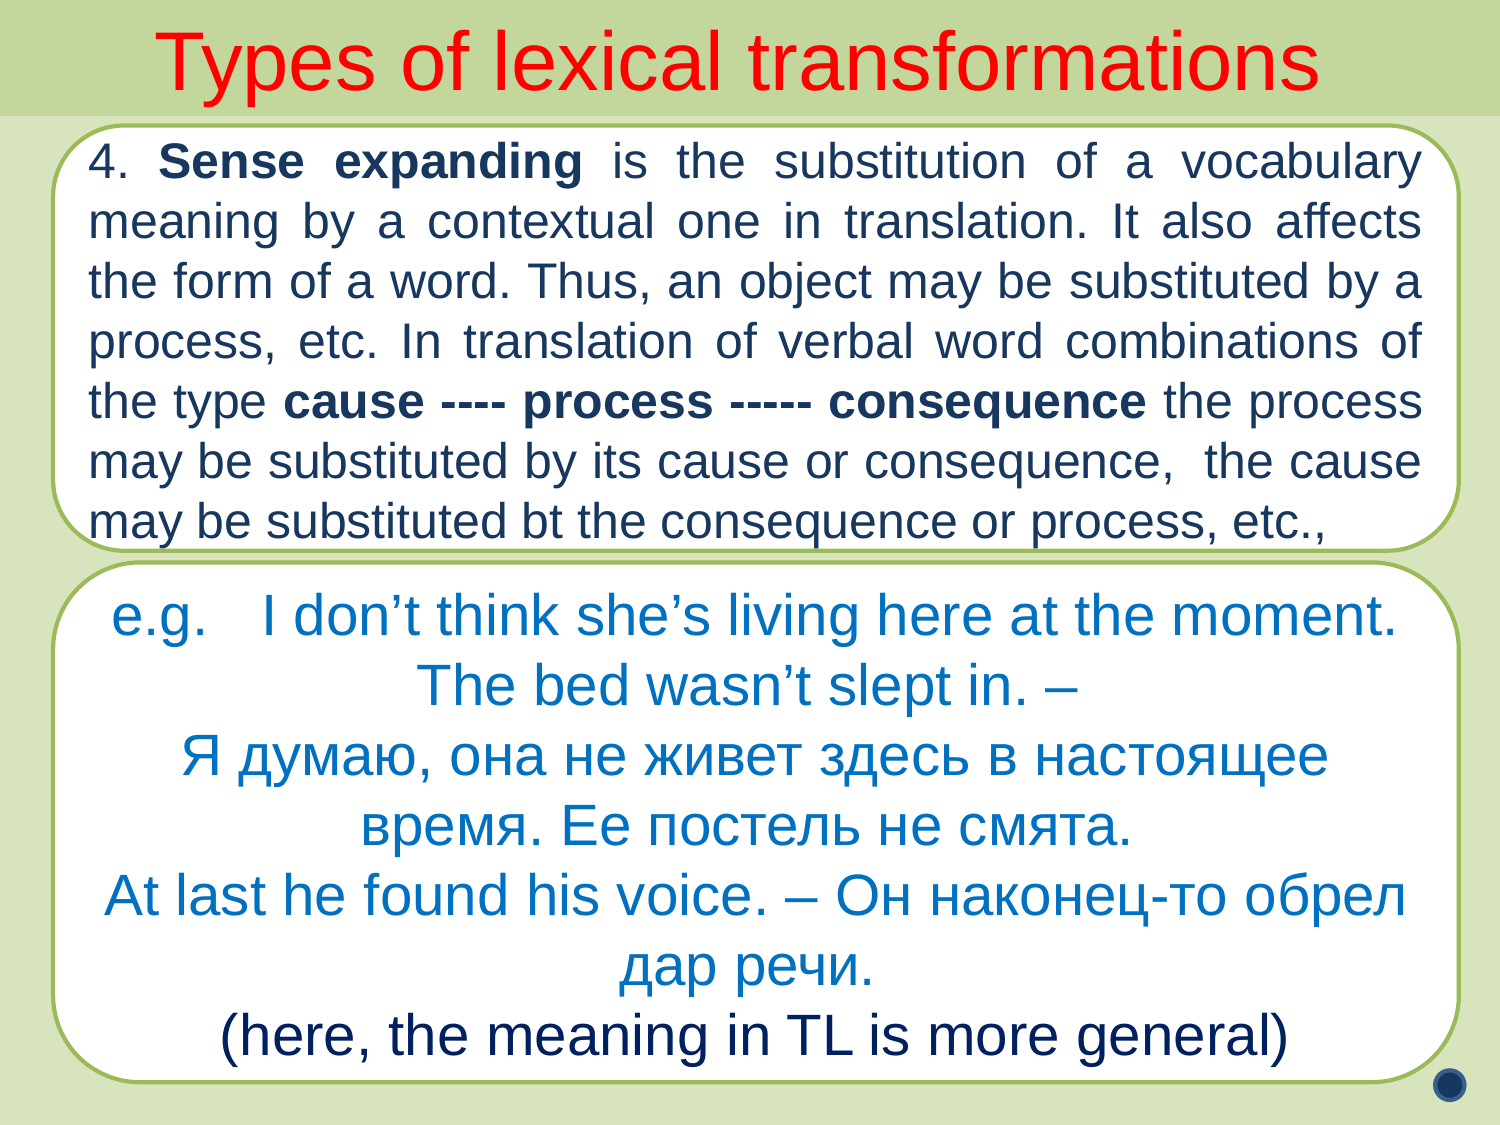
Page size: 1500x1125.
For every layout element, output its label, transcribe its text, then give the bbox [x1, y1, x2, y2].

text_box e.g. I don’t think she’s living here at the moment. The bed wasn’t slept in. – Я думаю, она не живет здесь в настоящее время. Ее постель не смята. At last he found his voice. – Он наконец-то обрел дар речи. (here, the meaning in TL is more general) [50, 560, 1461, 1085]
text_box Types of lexical transformations [0, 0, 1500, 116]
text_box 4. Sense expanding is the substitution of a vocabulary meaning by a contextual one in translation. It also affects the form of a word. Thus, an object may be substituted by a process, etc. In translation of verbal word combinations of the type cause ---- process ----- consequence the process may be substituted by its cause or consequence, the cause may be substituted bt the consequence or process, etc., [50, 123, 1461, 553]
text_box [1433, 1068, 1467, 1103]
